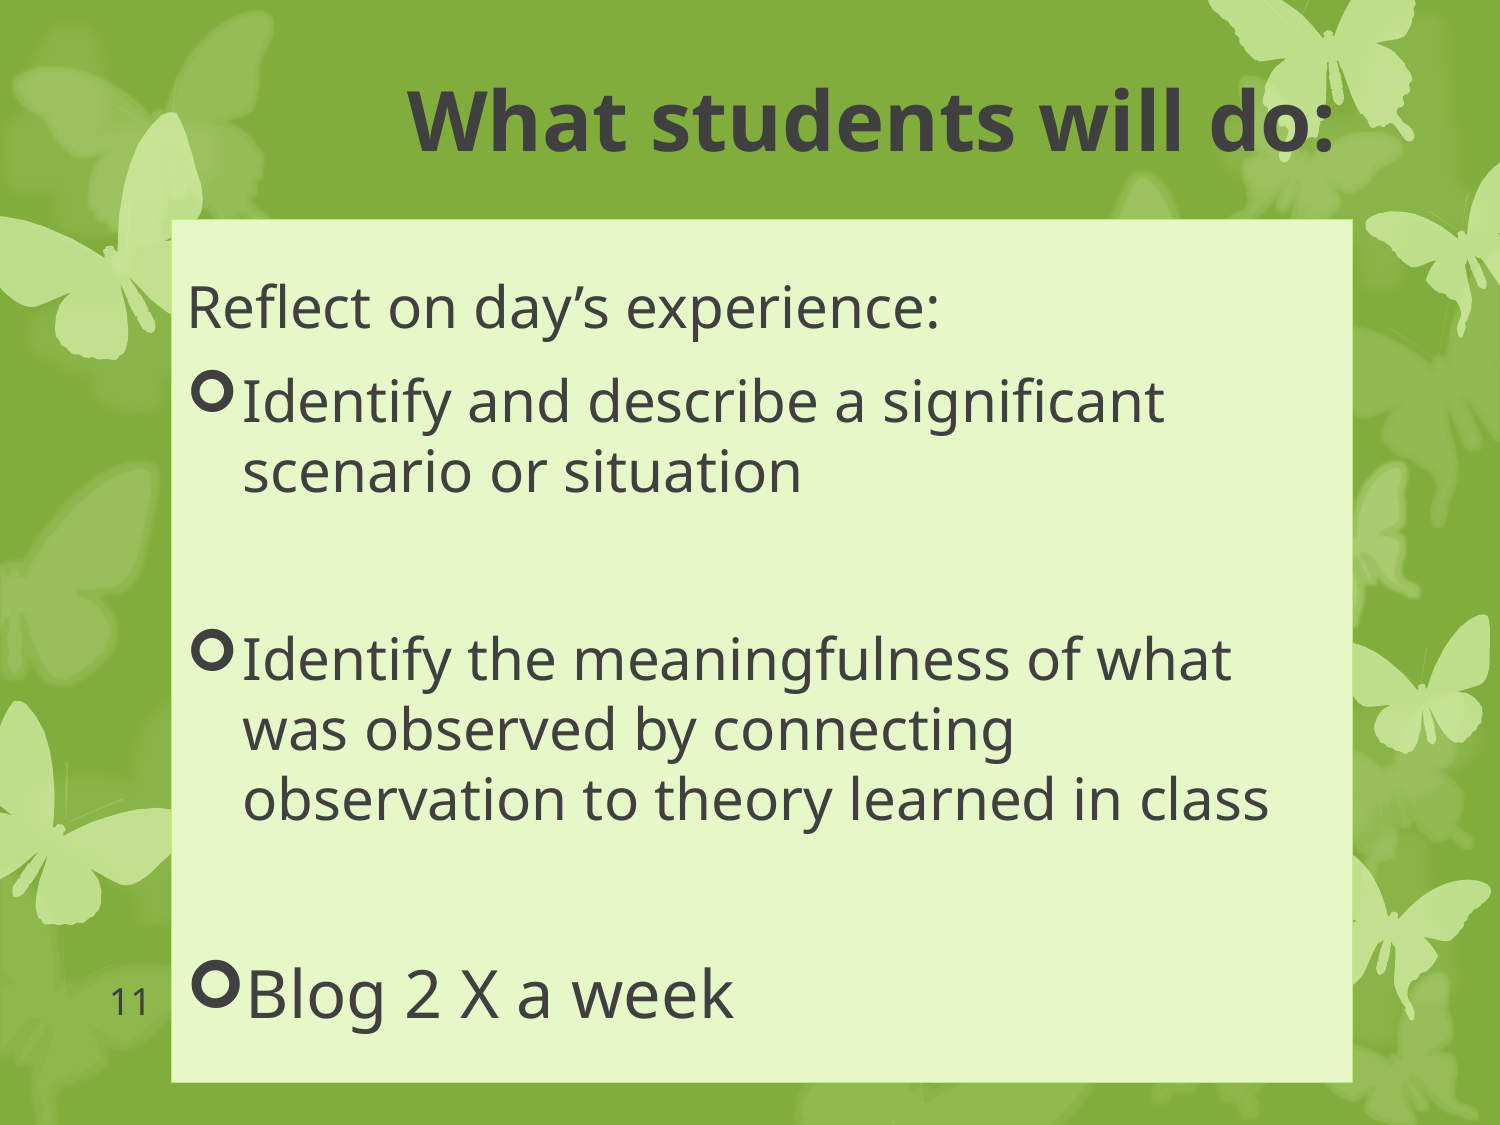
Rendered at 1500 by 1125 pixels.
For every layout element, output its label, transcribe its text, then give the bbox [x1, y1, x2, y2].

list Reflect on day’s experience: Identify and describe a significant scenario or situation Identify the meaningfulness of what was observed by connecting observation to theory learned in class Blog 2 X a week [171, 219, 1353, 1083]
slide_number 11 [93, 976, 194, 1037]
title What students will do: [183, 42, 1352, 195]
